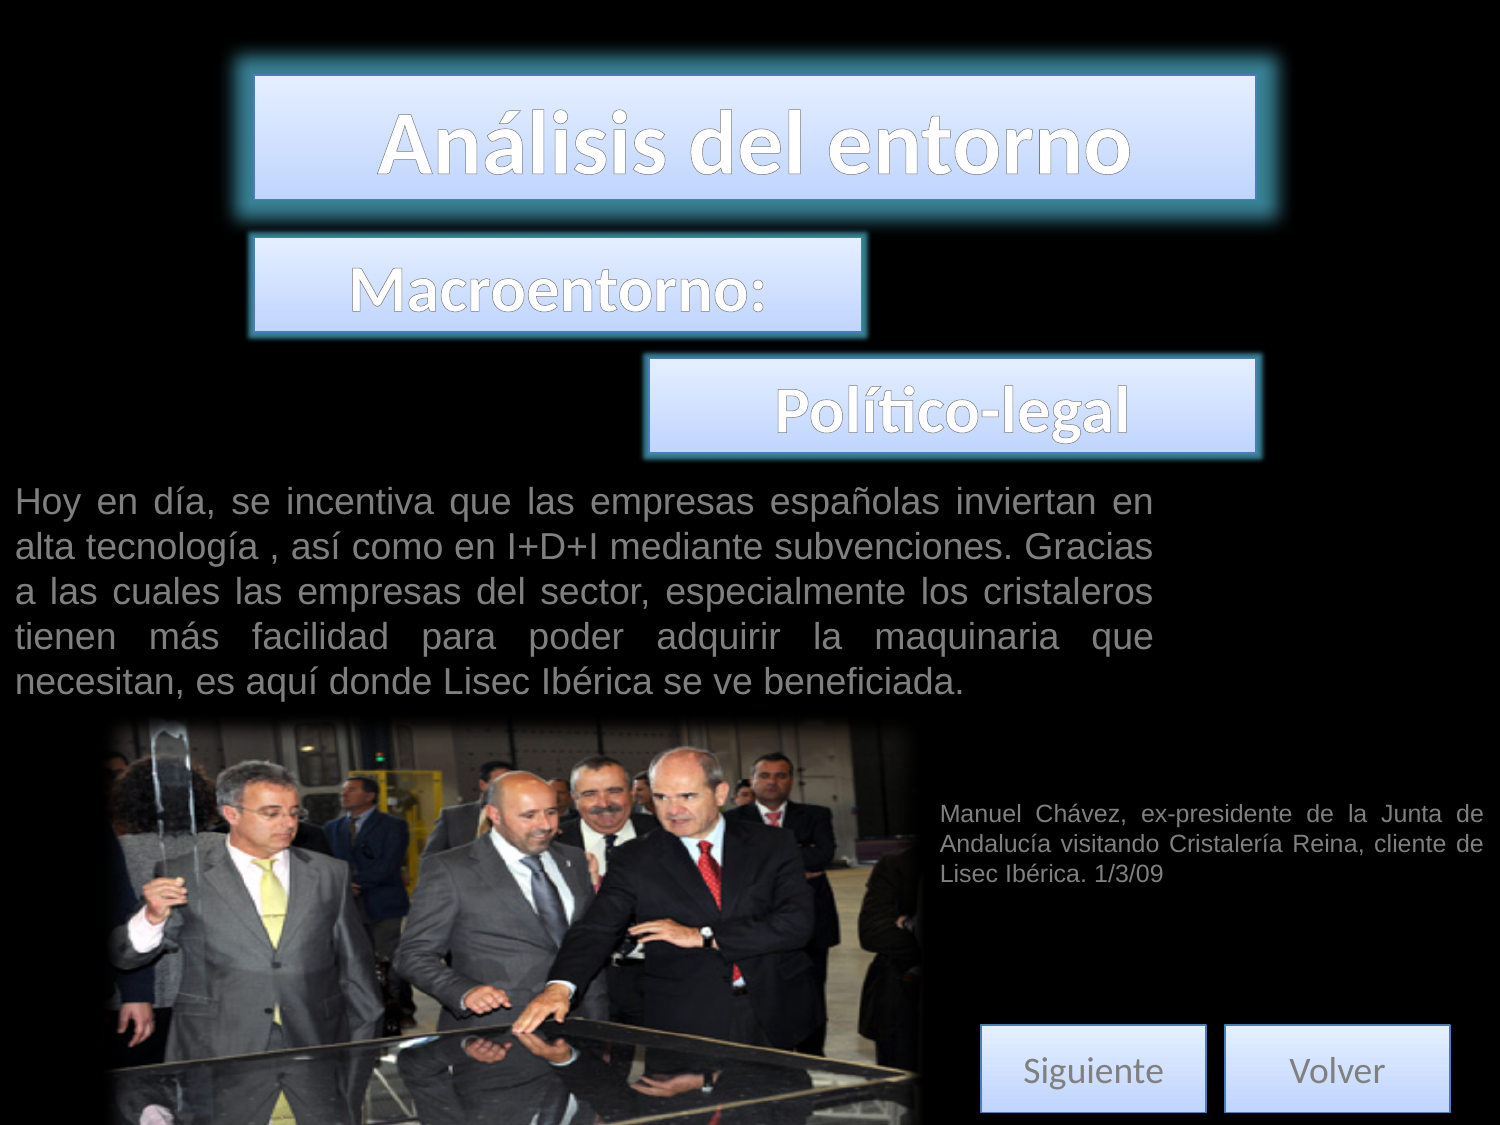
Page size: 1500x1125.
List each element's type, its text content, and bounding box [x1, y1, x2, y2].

text_box Siguiente [980, 1024, 1207, 1113]
text_box Análisis del entorno [253, 74, 1257, 200]
picture [99, 712, 926, 1125]
text_box Manuel Chávez, ex-presidente de la Junta de Andalucía visitando Cristalería Reina, cliente de Lisec Ibérica. 1/3/09 [929, 790, 1500, 895]
text_box Volver [1224, 1024, 1451, 1113]
text_box Macroentorno: [253, 237, 862, 333]
text_box Hoy en día, se incentiva que las empresas españolas inviertan en alta tecnología , así como en I+D+I mediante subvenciones. Gracias a las cuales las empresas del sector, especialmente los cristaleros tienen más facilidad para poder adquirir la maquinaria que necesitan, es aquí donde Lisec Ibérica se ve beneficiada. [0, 424, 1169, 710]
text_box Político-legal [648, 358, 1257, 454]
